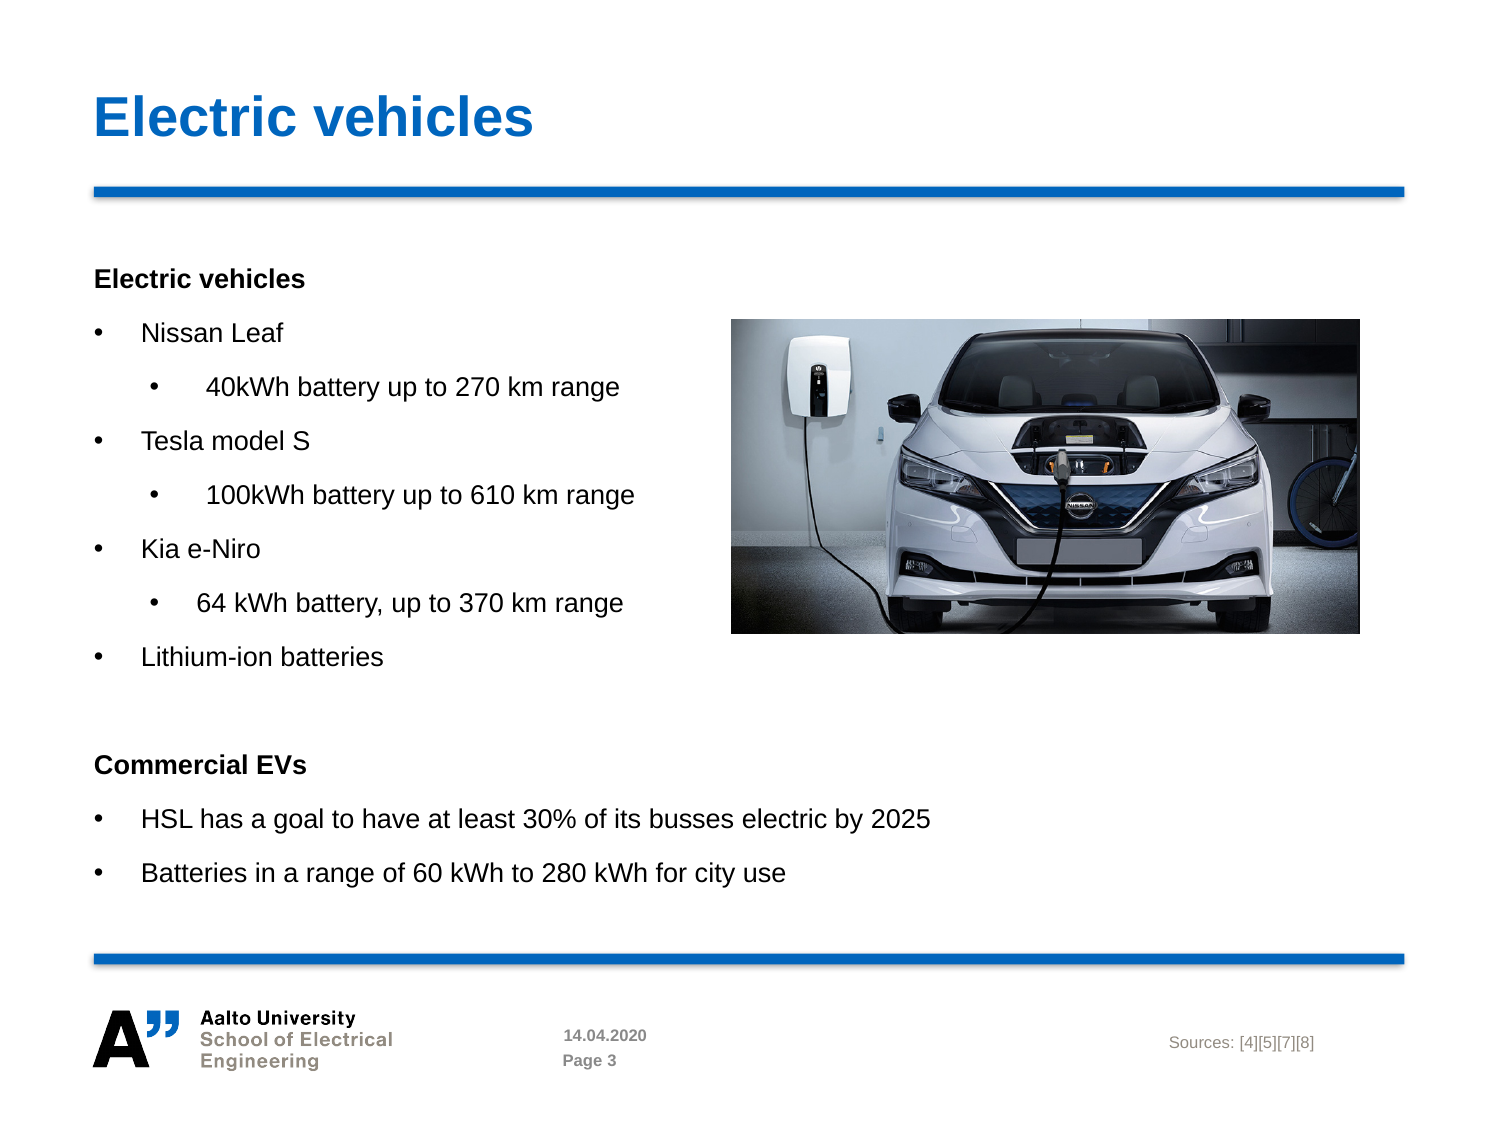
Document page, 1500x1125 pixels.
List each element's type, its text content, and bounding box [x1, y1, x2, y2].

text_box 14.04.2020 [563, 1024, 683, 1052]
title Electric vehicles [93, 80, 1369, 228]
text_box Sources: [4][5][7][8] [1153, 1024, 1405, 1060]
picture [35, 953, 449, 1125]
list Electric vehicles Nissan Leaf 40kWh battery up to 270 km range Tesla model S 100kWh battery up to 610 km range Kia e-Niro 64 kWh battery, up to 370 km range Lithium-ion batteries Commercial EVs HSL has a goal to have at least 30% of its busses electric by 2025 Batteries in a range of 60 kWh to 280 kWh for city use [93, 245, 1369, 925]
picture [731, 318, 1360, 634]
slide_number Page 3 [562, 1050, 816, 1071]
